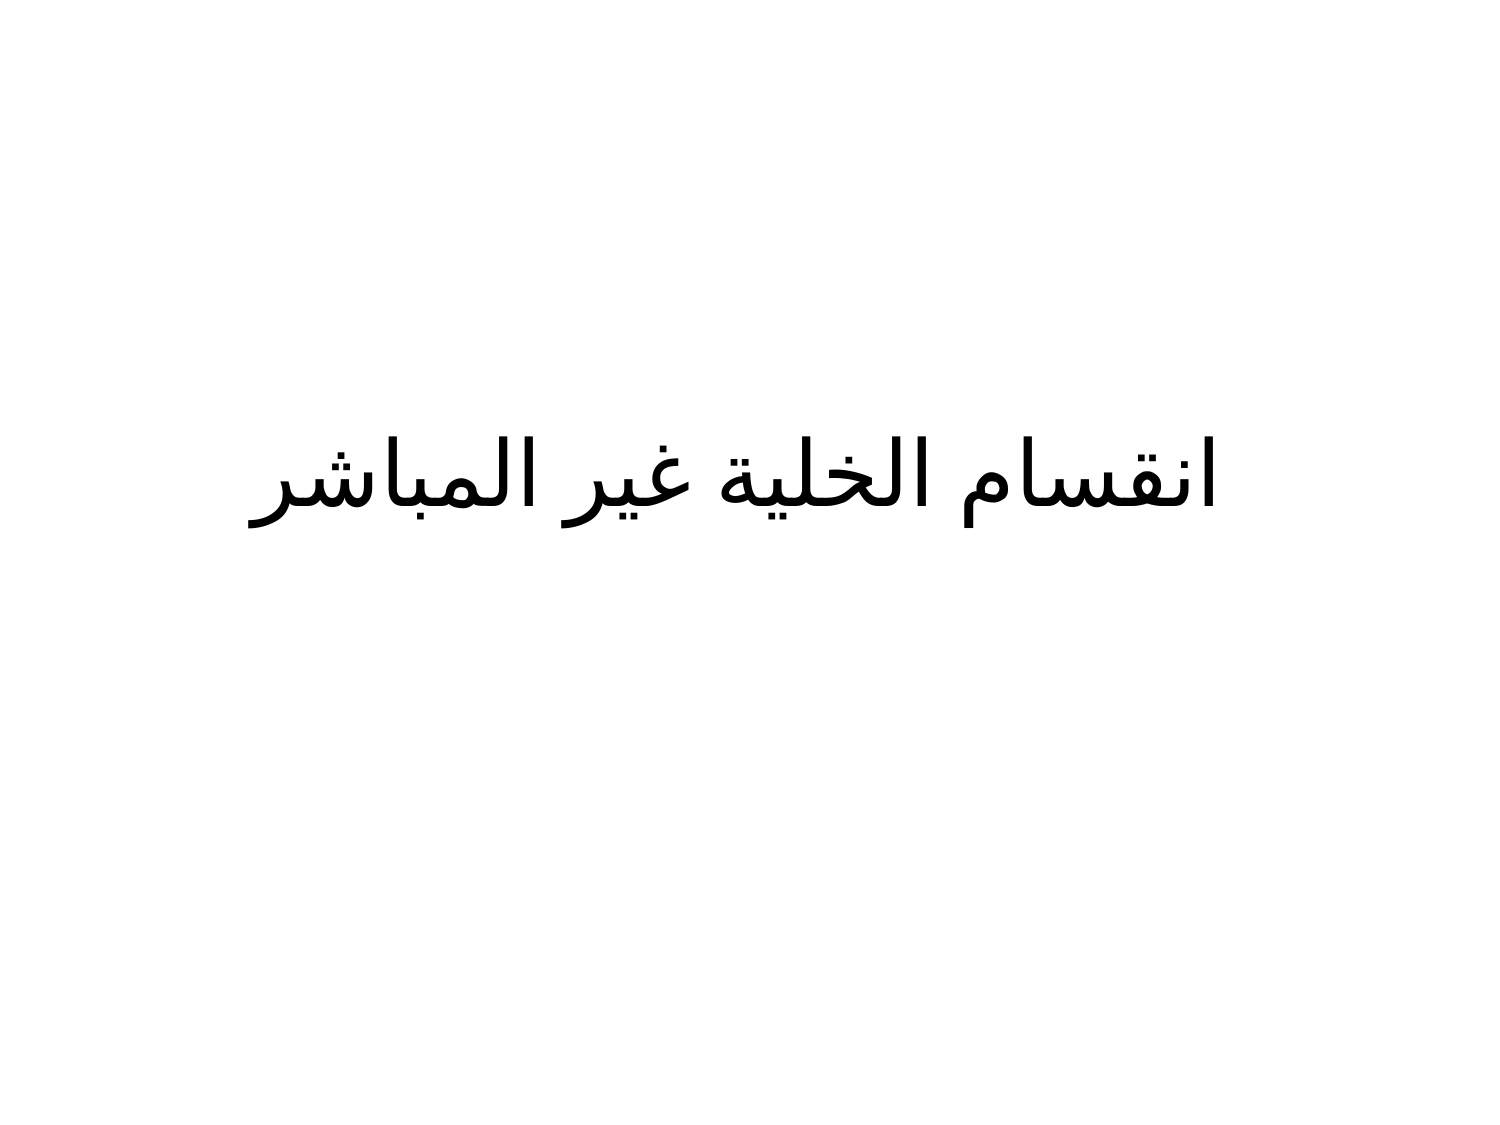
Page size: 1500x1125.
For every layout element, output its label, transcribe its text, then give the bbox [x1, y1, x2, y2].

title انقسام الخلية غير المباشر [112, 349, 1388, 591]
